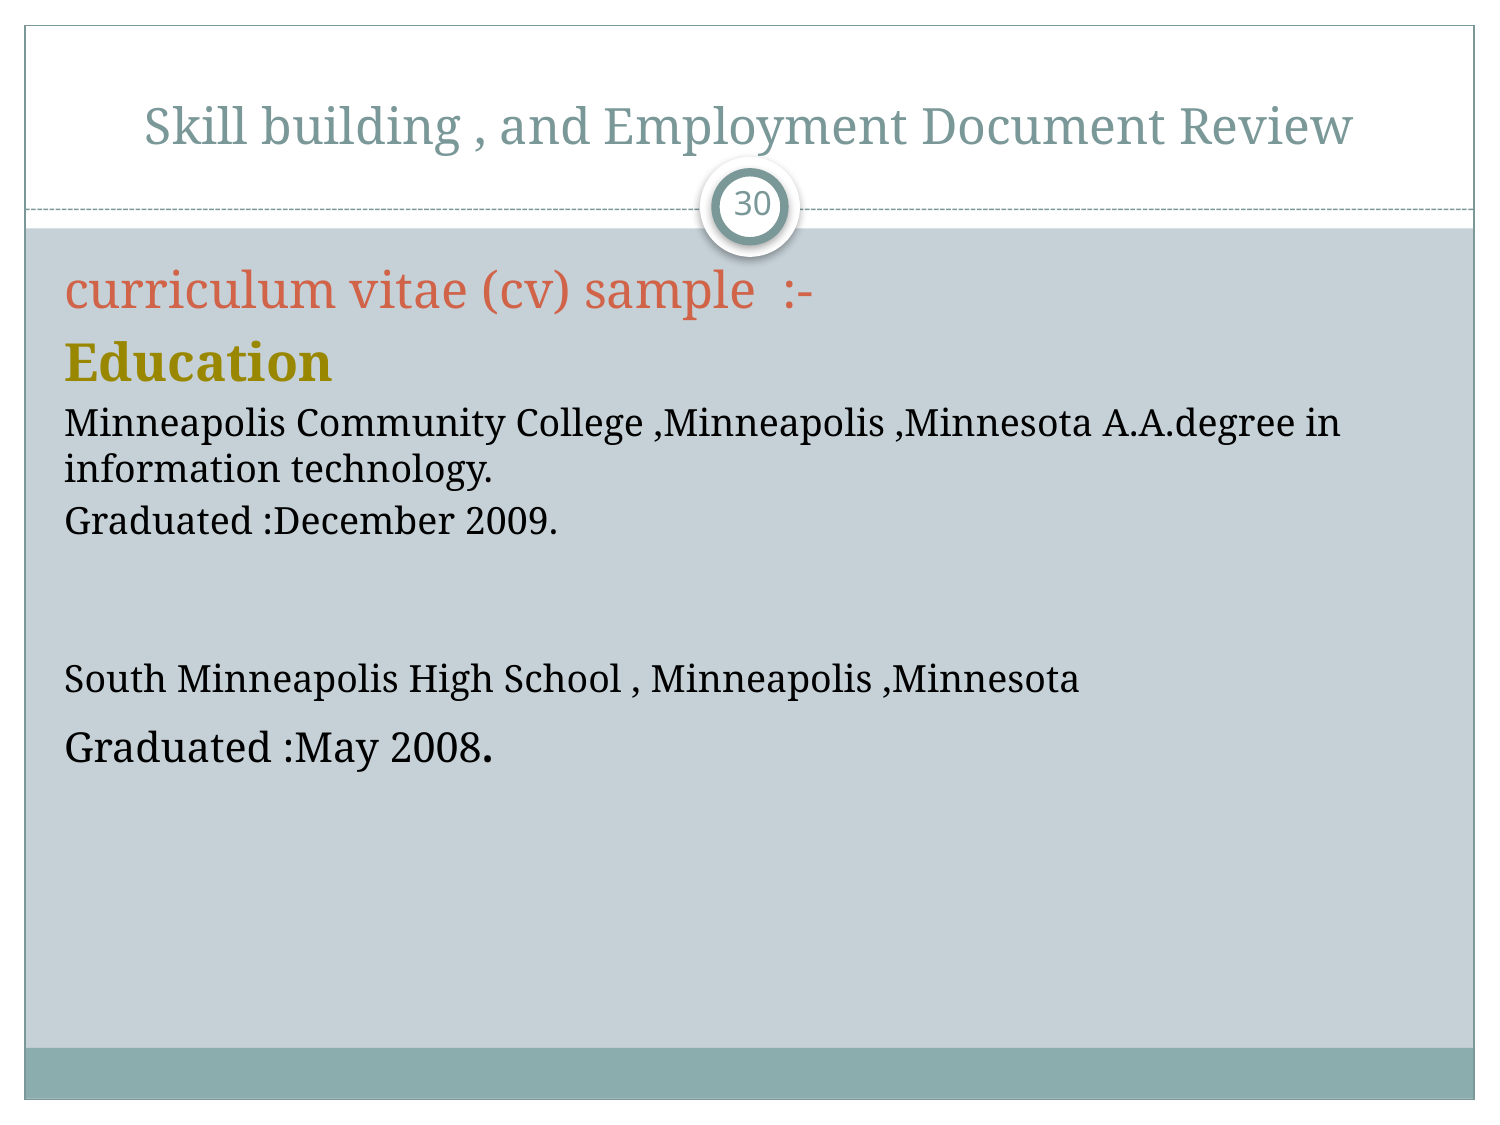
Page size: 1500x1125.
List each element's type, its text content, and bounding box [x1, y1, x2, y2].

title Skill building , and Employment Document Review [49, 37, 1450, 162]
list curriculum vitae (cv) sample :- Education Minneapolis Community College ,Minneapolis ,Minnesota A.A.degree in information technology. Graduated :December 2009. South Minneapolis High School , Minneapolis ,Minnesota Graduated :May 2008. [49, 250, 1445, 1001]
slide_number 30 [715, 168, 791, 241]
